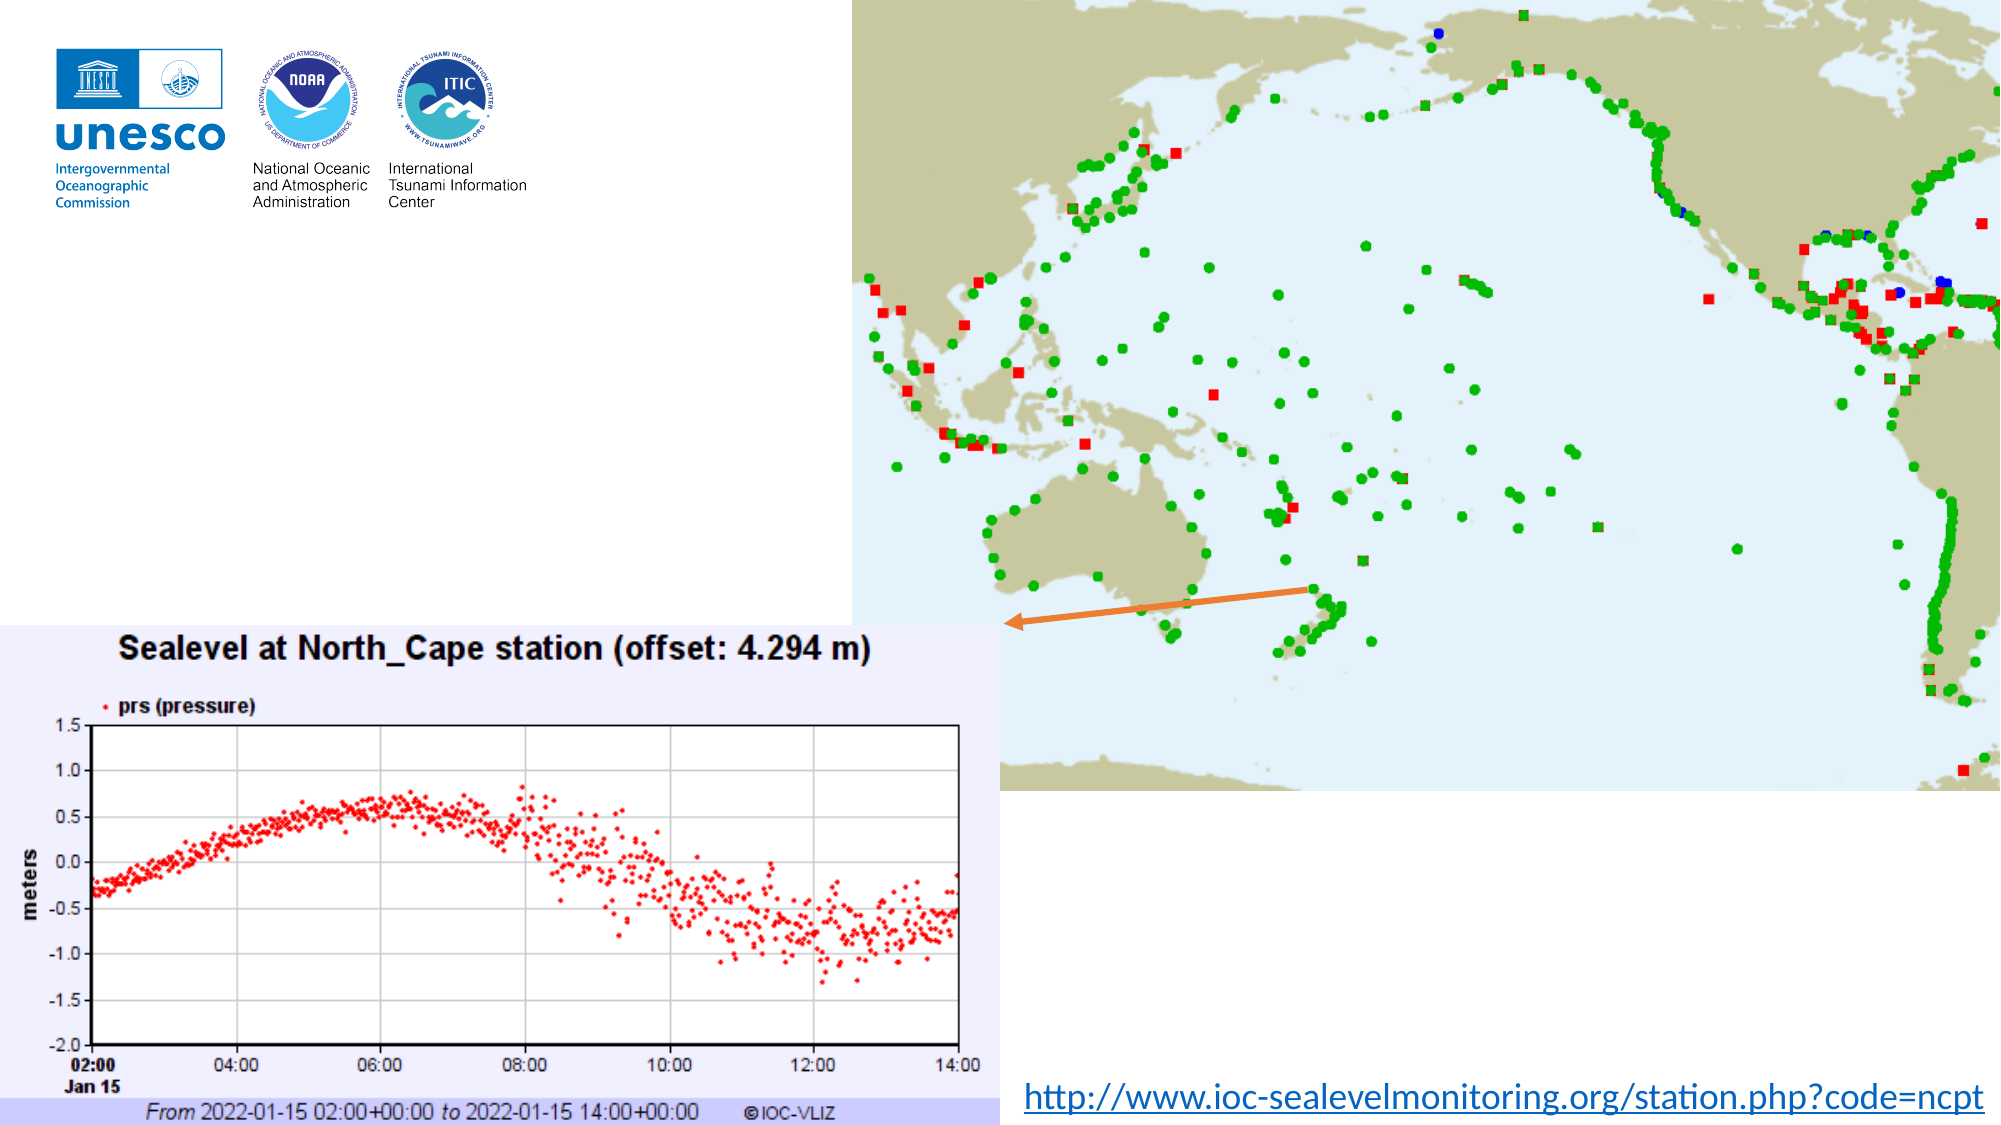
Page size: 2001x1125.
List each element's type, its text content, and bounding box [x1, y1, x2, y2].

picture [0, 0, 2000, 1125]
picture [43, 35, 527, 221]
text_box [1003, 589, 1308, 624]
text_box http://www.ioc-sealevelmonitoring.org/station.php?code=ncpt [1000, 1064, 2000, 1125]
